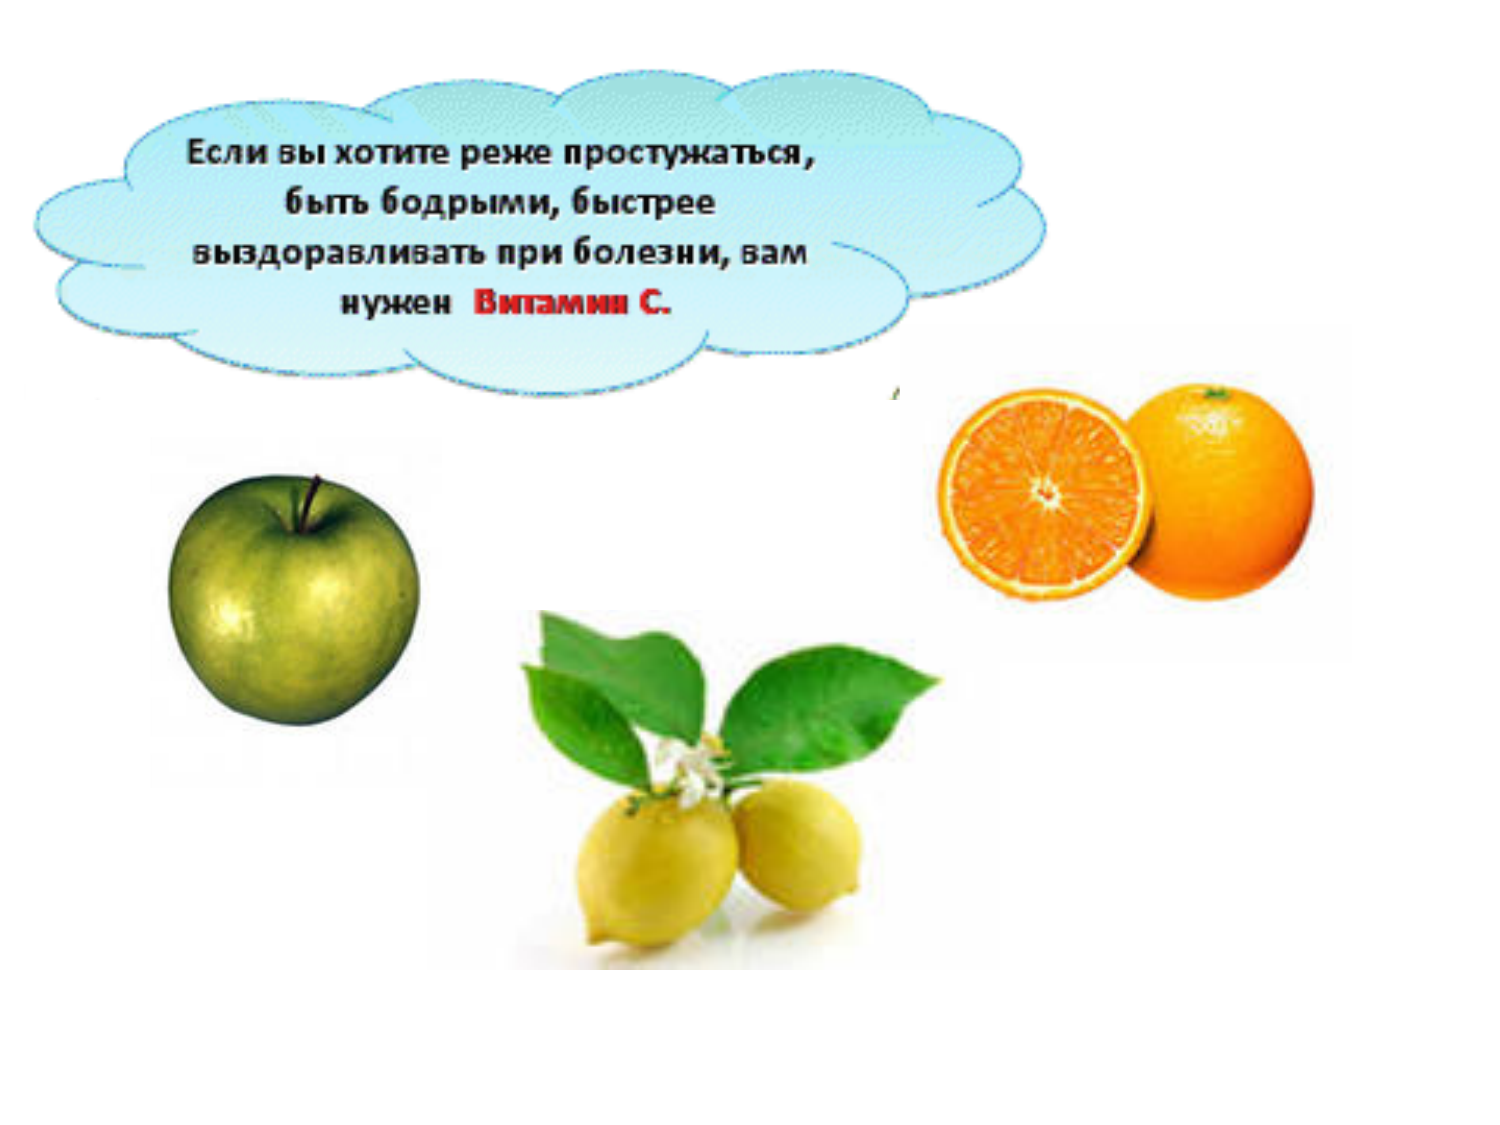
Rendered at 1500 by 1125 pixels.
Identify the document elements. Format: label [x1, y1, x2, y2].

list [24, 24, 1135, 401]
picture [149, 324, 1353, 970]
